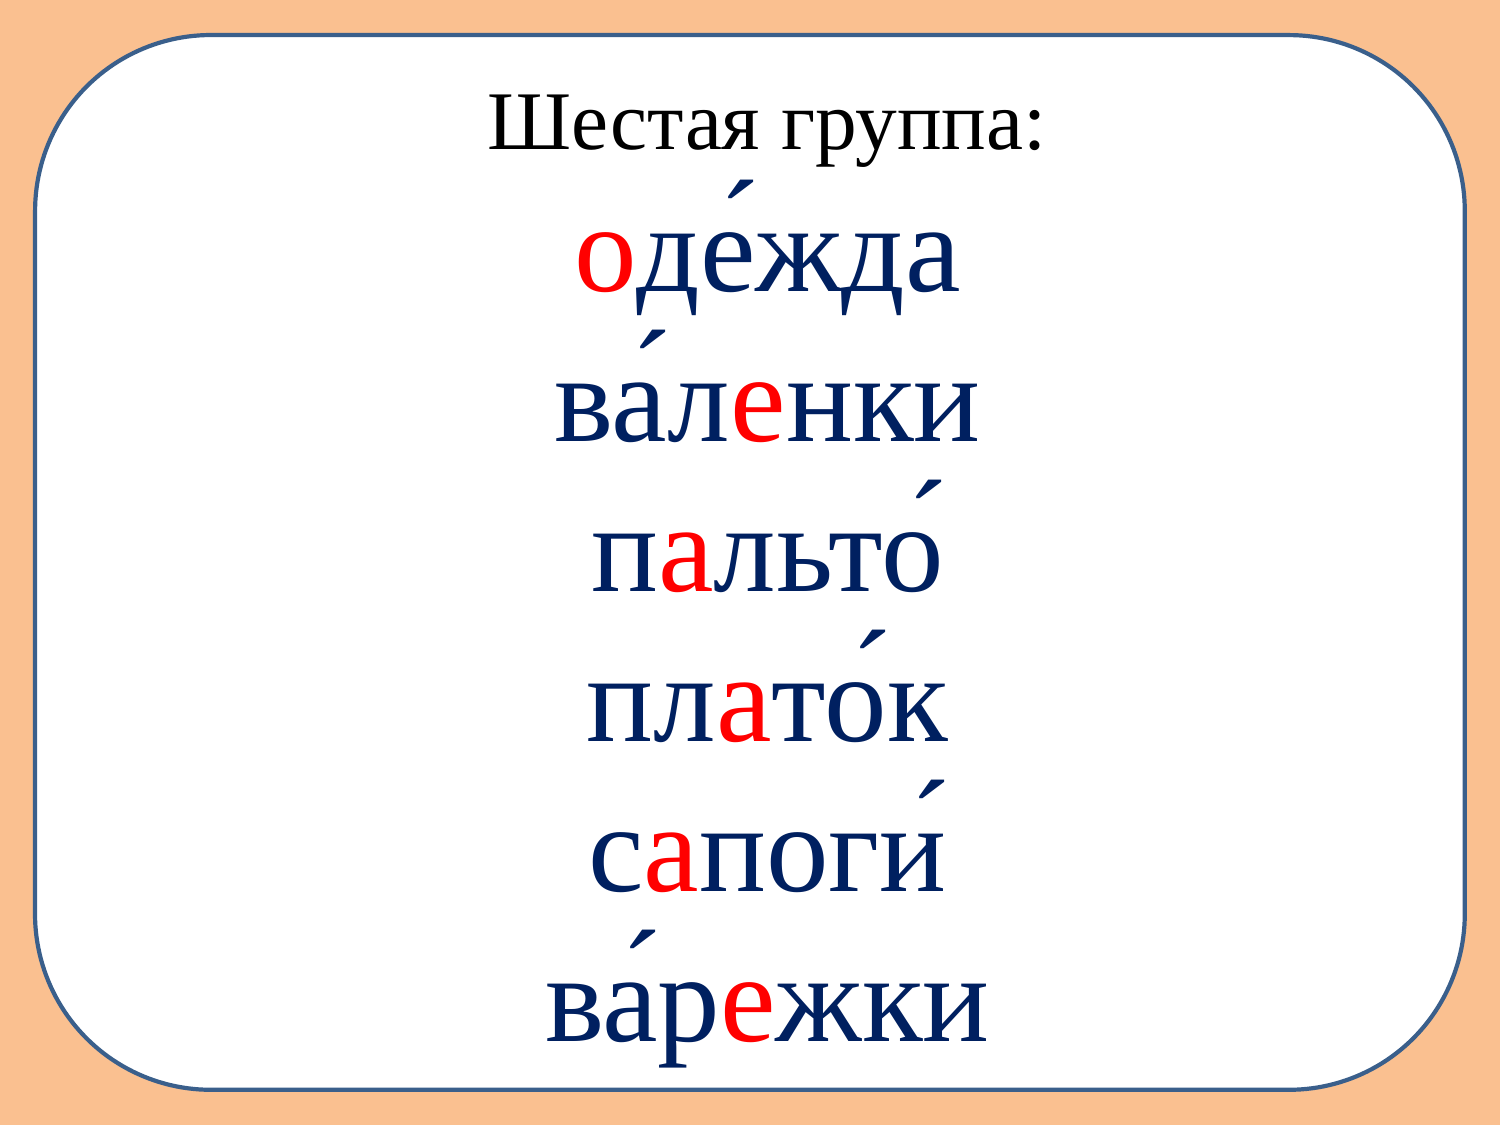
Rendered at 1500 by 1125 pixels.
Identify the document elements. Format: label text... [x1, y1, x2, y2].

text_box [32, 67, 105, 1057]
text_box Шестая группа: оде́жда ва́ленки пальто́ плато́к сапоги́ ва́режки [105, 58, 1430, 1074]
text_box [1430, 102, 1467, 1023]
text_box [119, 32, 1380, 58]
text_box [133, 1074, 1367, 1092]
